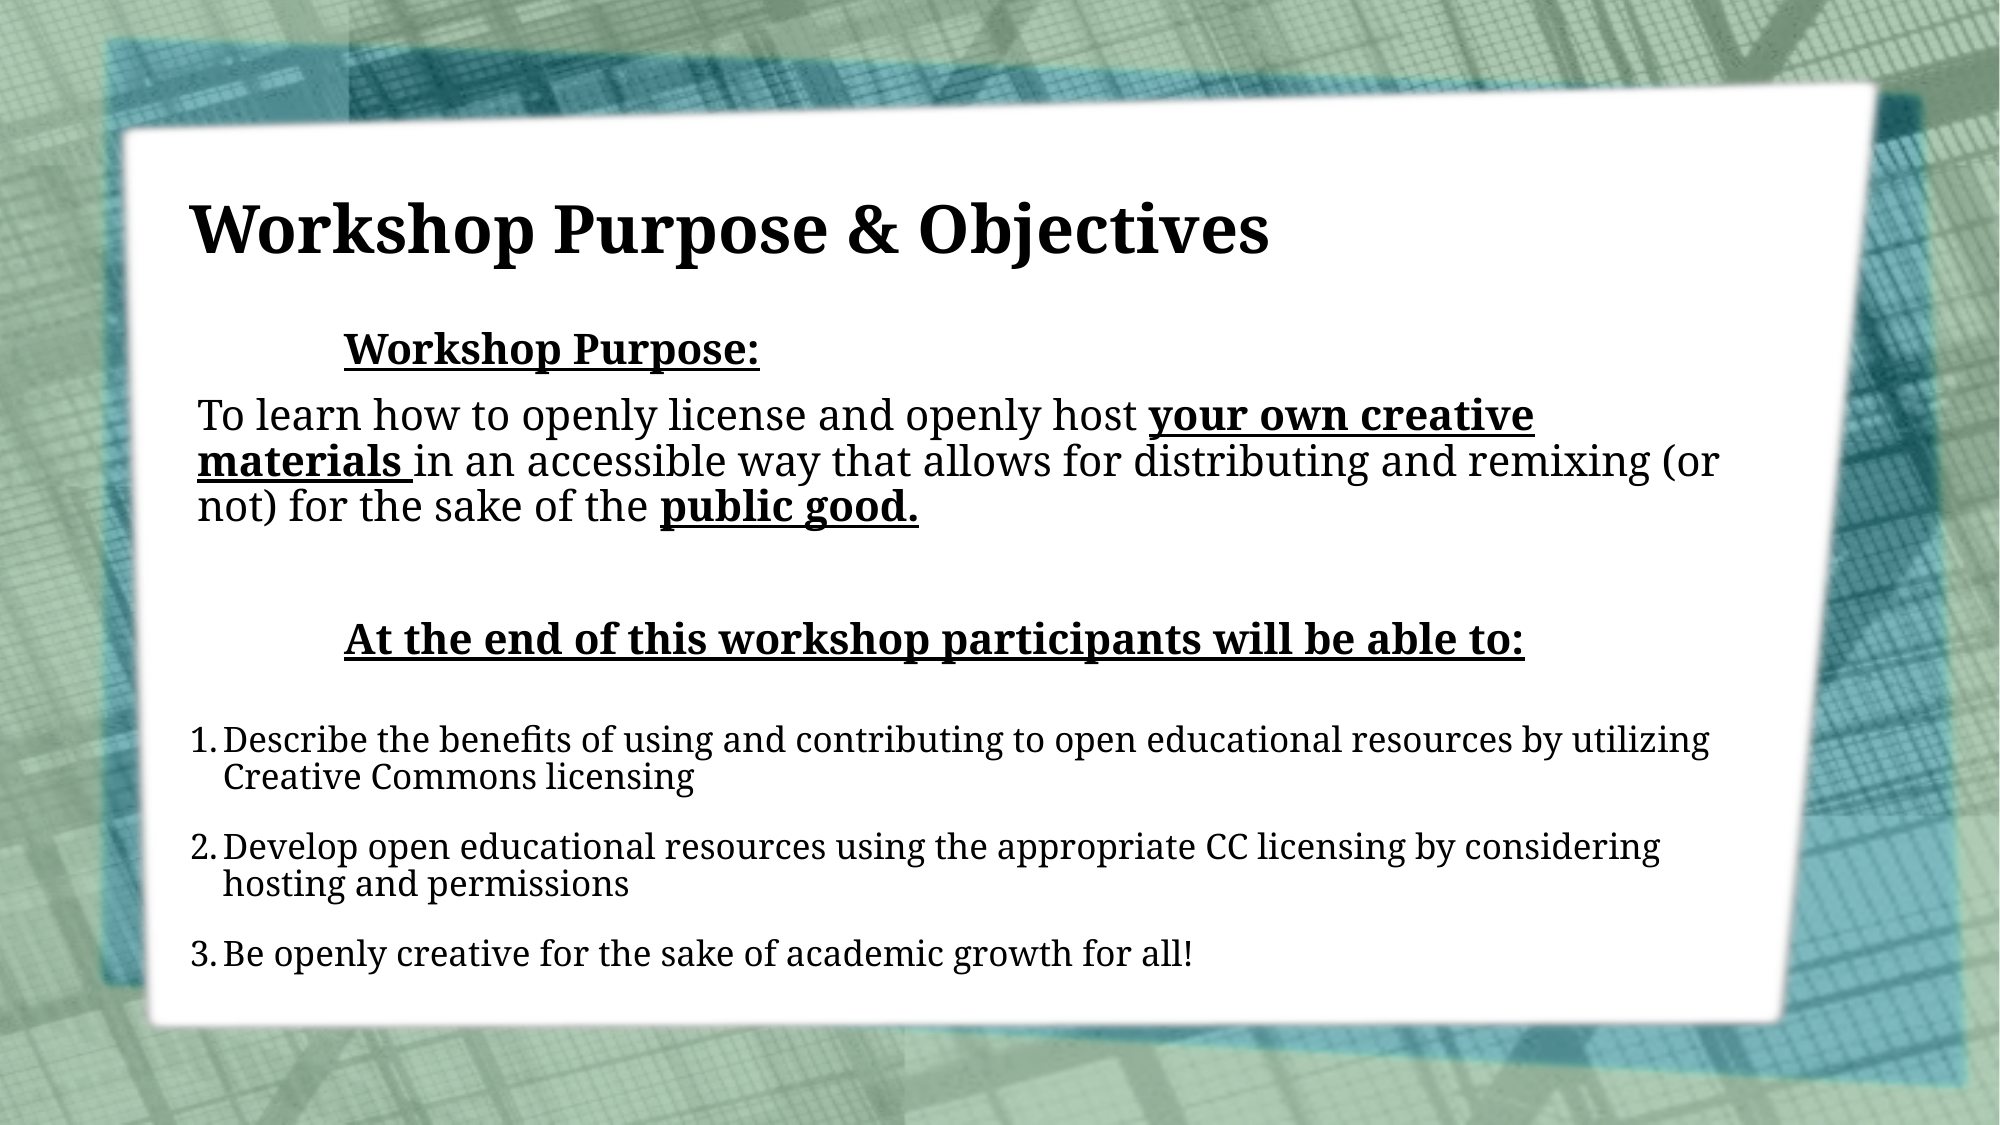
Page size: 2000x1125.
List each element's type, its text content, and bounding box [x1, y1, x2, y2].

list Workshop Purpose: To learn how to openly license and openly host your own creative materials in an accessible way that allows for distributing and remixing (or not) for the sake of the public good. At the end of this workshop participants will be able to: Describe the benefits of using and contributing to open educational resources by utilizing Creative Commons licensing Develop open educational resources using the appropriate CC licensing by considering hosting and permissions Be openly creative for the sake of academic growth for all! [174, 244, 1750, 988]
picture [0, 0, 2000, 1125]
title Workshop Purpose & Objectives [174, 87, 1750, 244]
